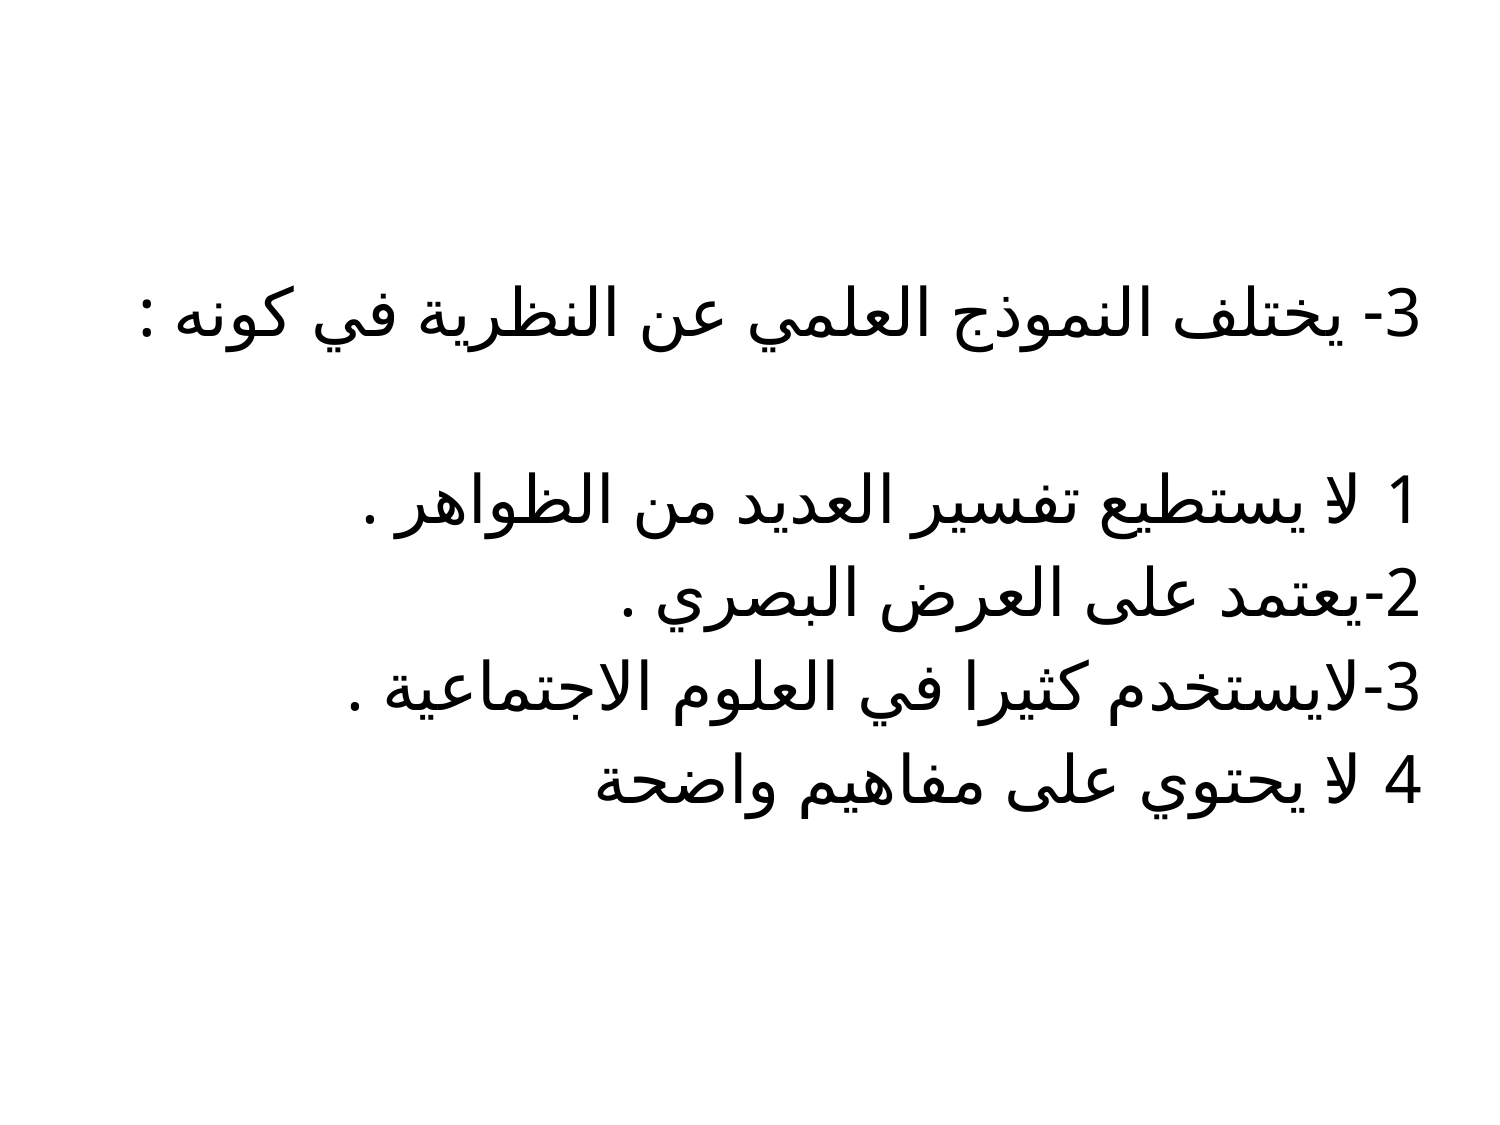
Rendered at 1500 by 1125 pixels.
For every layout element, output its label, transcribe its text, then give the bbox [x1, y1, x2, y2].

list 3- يختلف النموذج العلمي عن النظرية في كونه : 1-لا يستطيع تفسير العديد من الظواهر . 2-يعتمد على العرض البصري . 3-لايستخدم كثيرا في العلوم الاجتماعية . 4-لا يحتوي على مفاهيم واضحة [87, 262, 1438, 1005]
